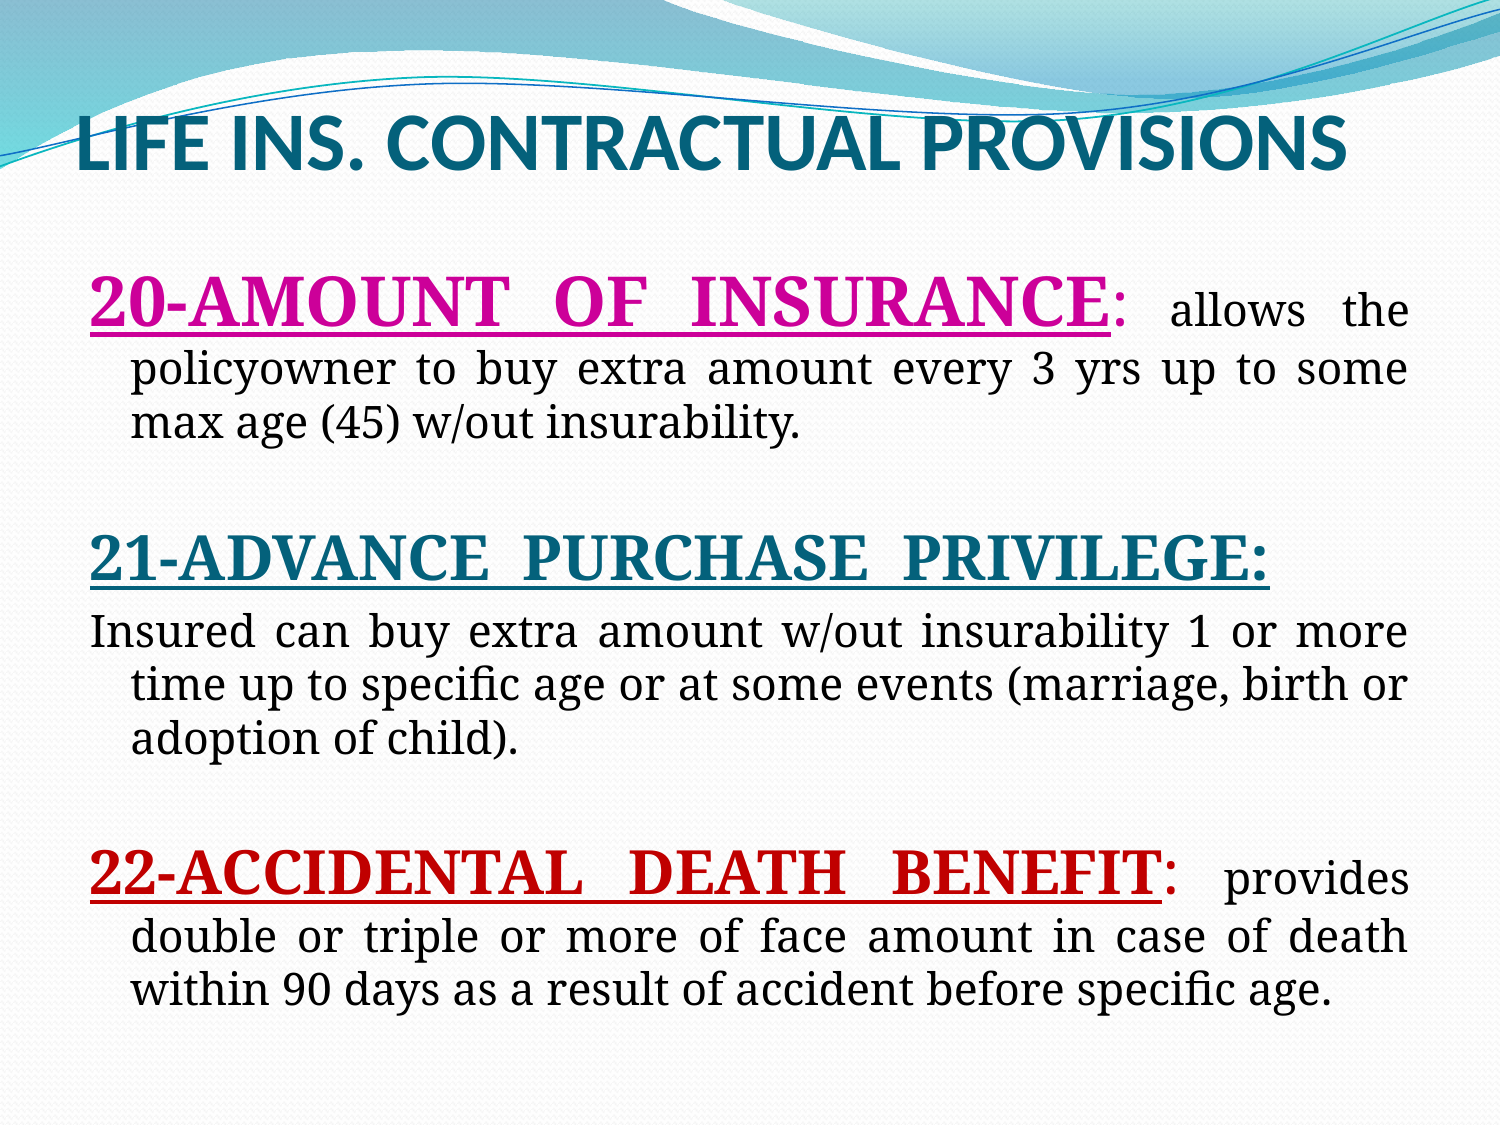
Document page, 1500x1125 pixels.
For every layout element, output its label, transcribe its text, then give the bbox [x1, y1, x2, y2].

list 20-AMOUNT OF INSURANCE: allows the policyowner to buy extra amount every 3 yrs up to some max age (45) w/out insurability. 21-ADVANCE PURCHASE PRIVILEGE: Insured can buy extra amount w/out insurability 1 or more time up to specific age or at some events (marriage, birth or adoption of child). 22-ACCIDENTAL DEATH BENEFIT: provides double or triple or more of face amount in case of death within 90 days as a result of accident before specific age. [75, 249, 1425, 1038]
title LIFE INS. CONTRACTUAL PROVISIONS [75, 50, 1425, 188]
